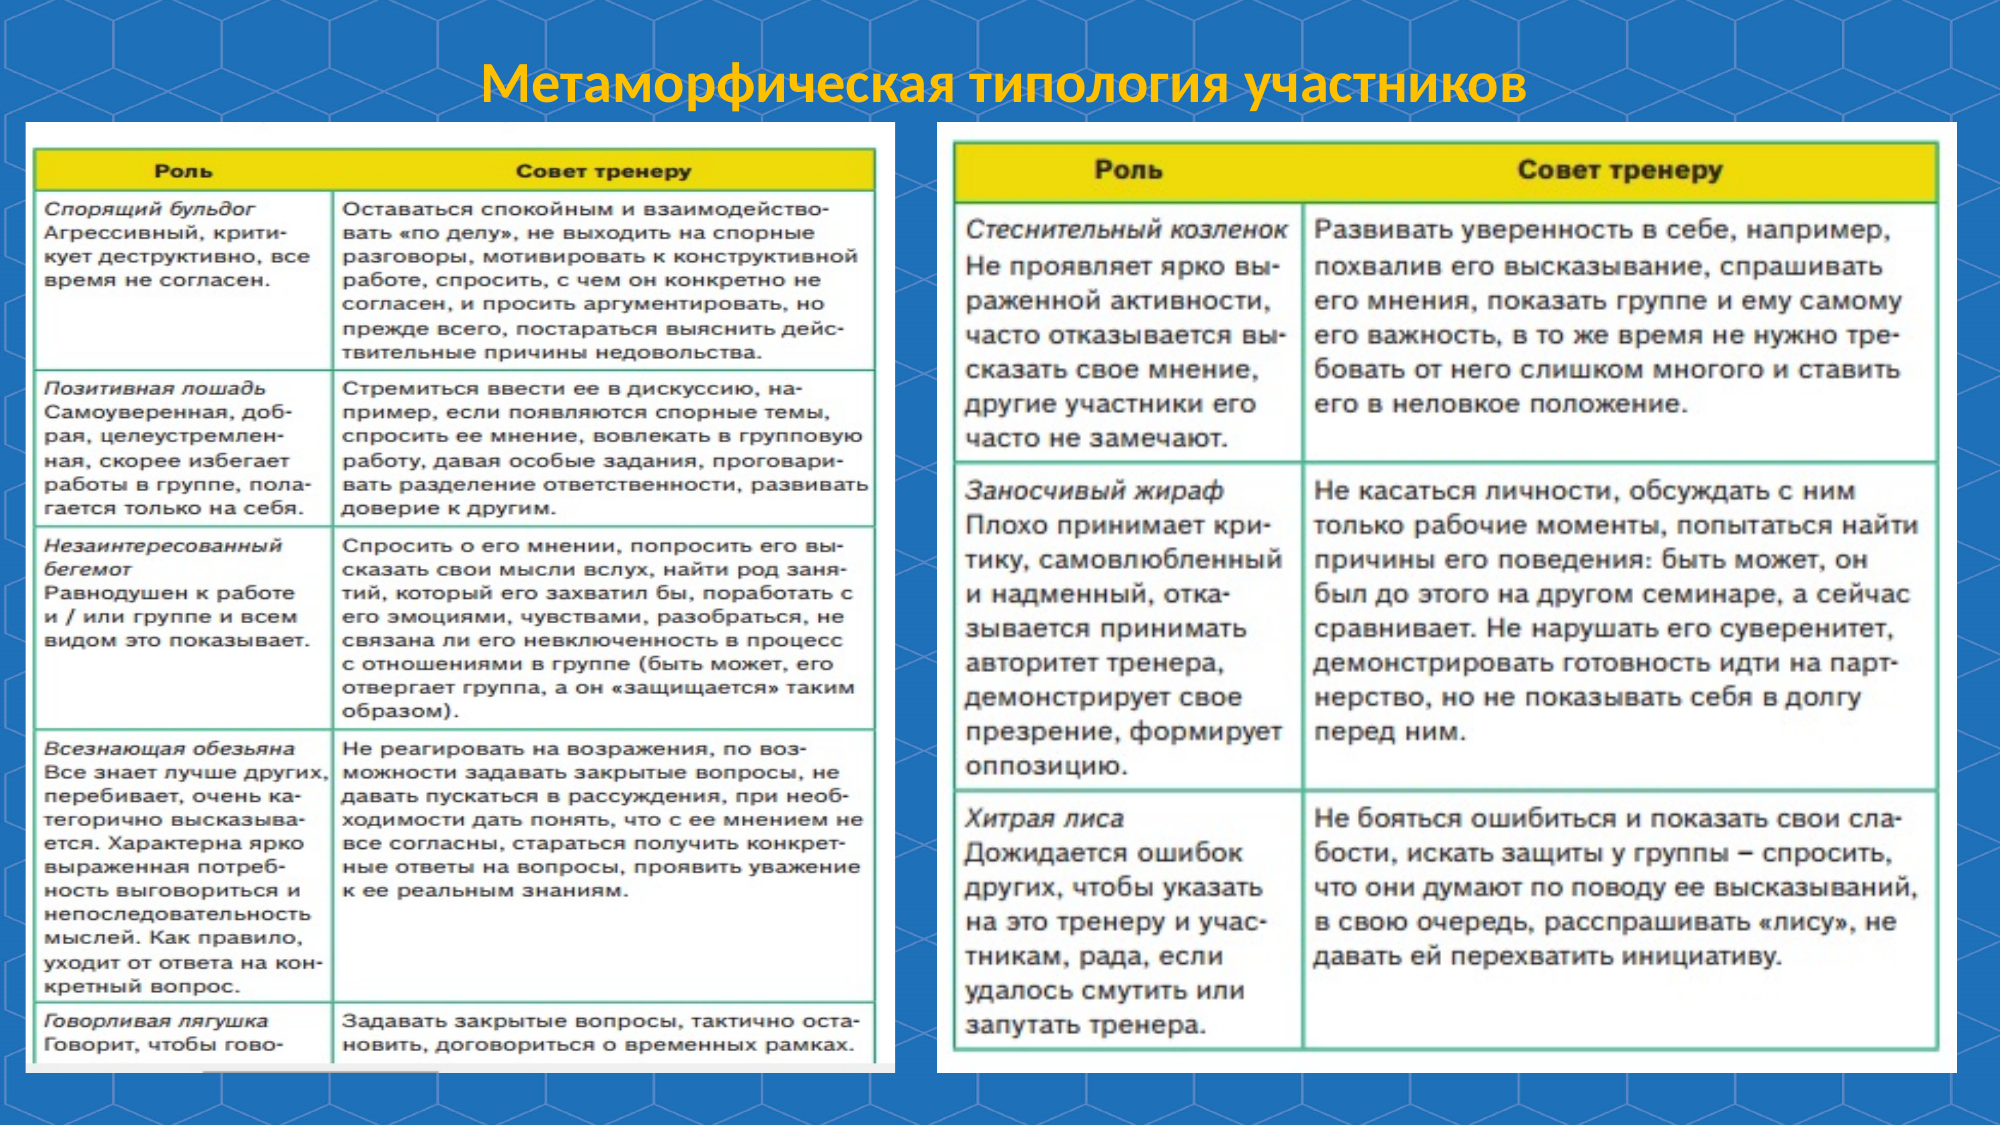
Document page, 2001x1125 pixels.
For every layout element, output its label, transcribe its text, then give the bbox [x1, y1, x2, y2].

text_box Метаморфическая типология участников [466, 37, 1544, 122]
picture [0, 0, 2000, 1125]
